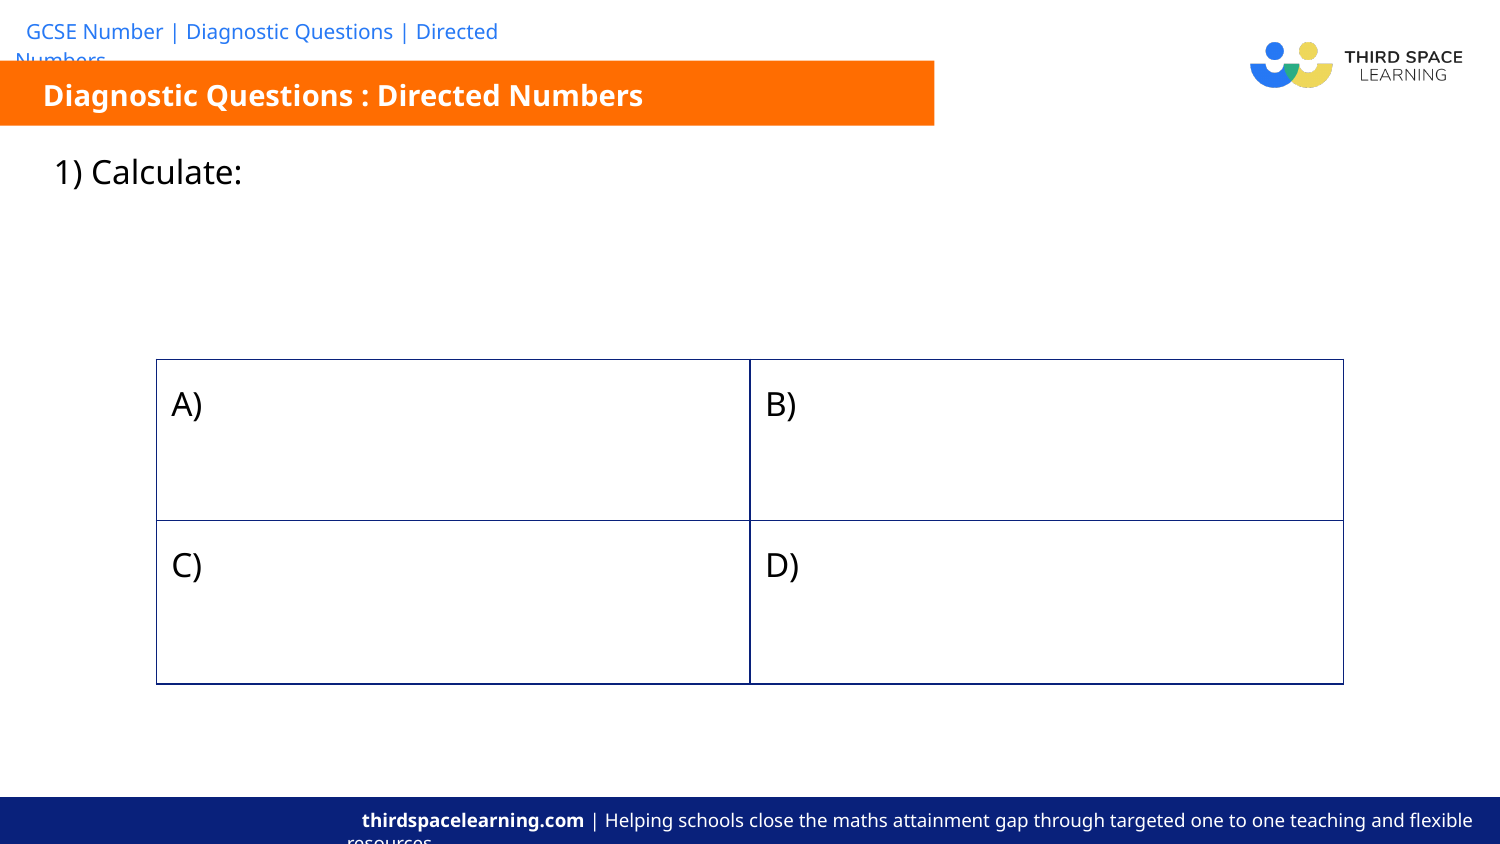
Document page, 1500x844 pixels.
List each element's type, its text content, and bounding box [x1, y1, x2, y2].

text_box Diagnostic Questions : Directed Numbers [27, 61, 778, 127]
picture [1250, 33, 1465, 99]
